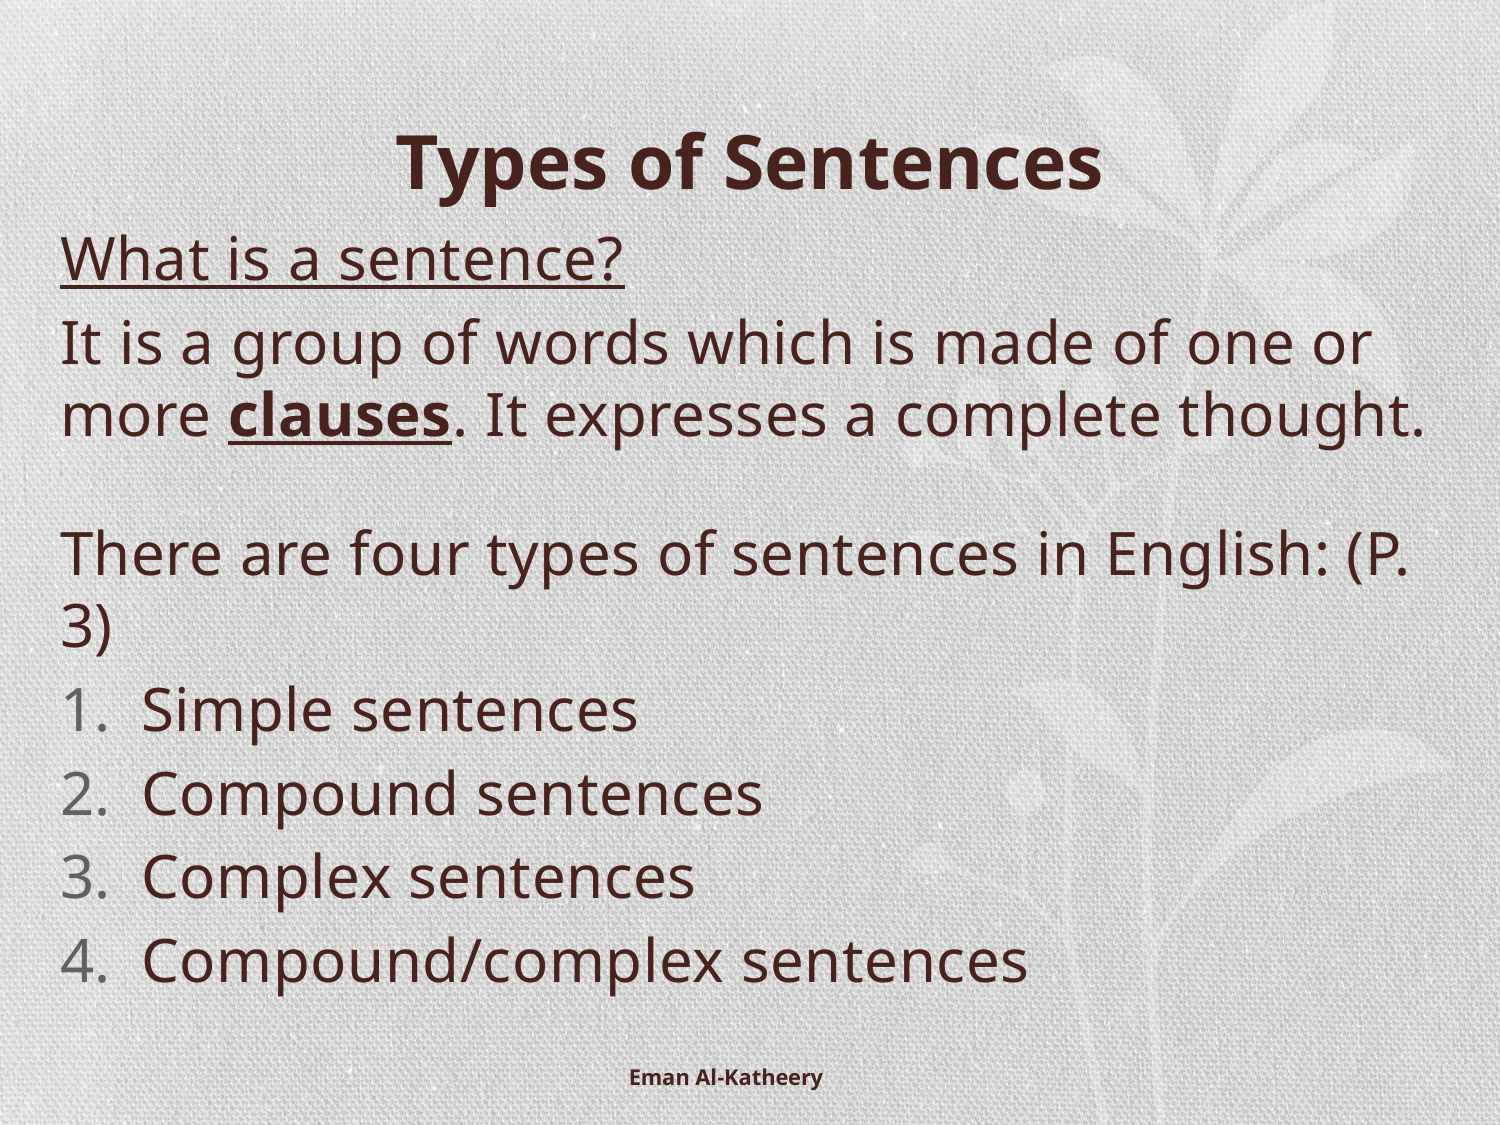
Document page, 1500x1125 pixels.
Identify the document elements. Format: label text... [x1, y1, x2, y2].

title Types of Sentences [45, 37, 1455, 213]
footer Eman Al-Katheery [614, 1054, 1285, 1103]
list What is a sentence? It is a group of words which is made of one or more clauses. It expresses a complete thought. There are four types of sentences in English: (P. 3) Simple sentences Compound sentences Complex sentences Compound/complex sentences [45, 213, 1455, 1023]
